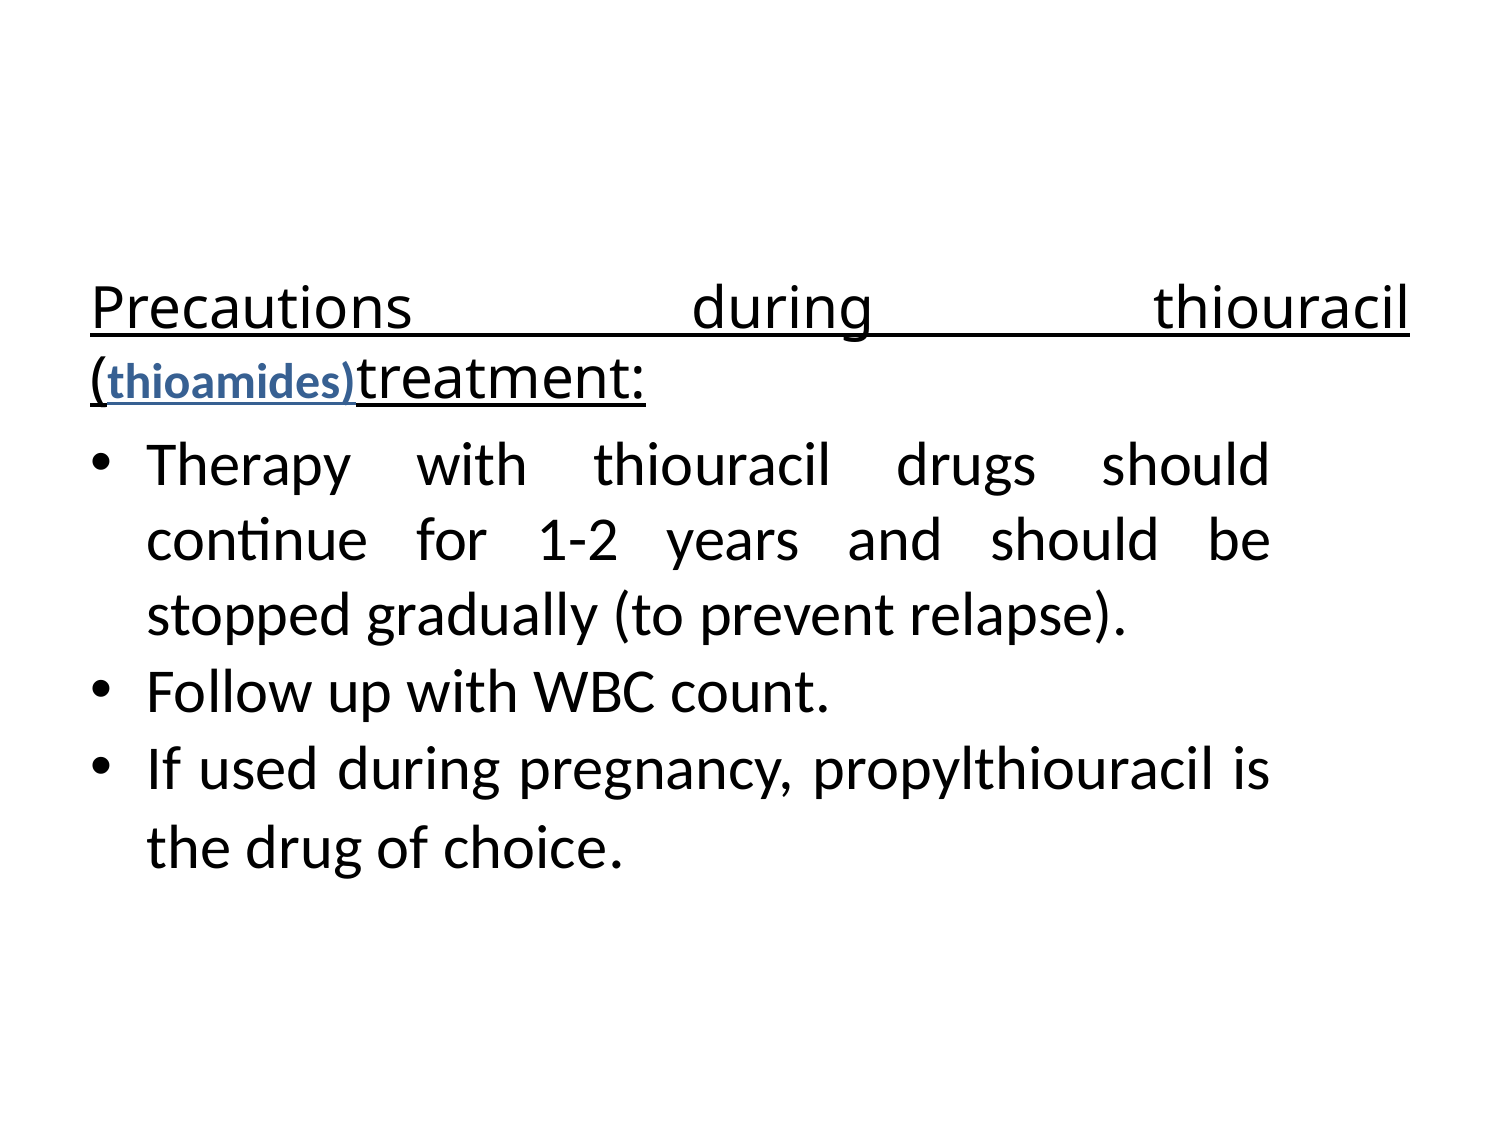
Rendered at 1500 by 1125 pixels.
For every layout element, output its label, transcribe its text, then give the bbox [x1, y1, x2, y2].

list Precautions during thiouracil (thioamides)treatment: Therapy with thiouracil drugs should continue for 1-2 years and should be stopped gradually (to prevent relapse). Follow up with WBC count. If used during pregnancy, propylthiouracil is the drug of choice. [75, 262, 1425, 1005]
